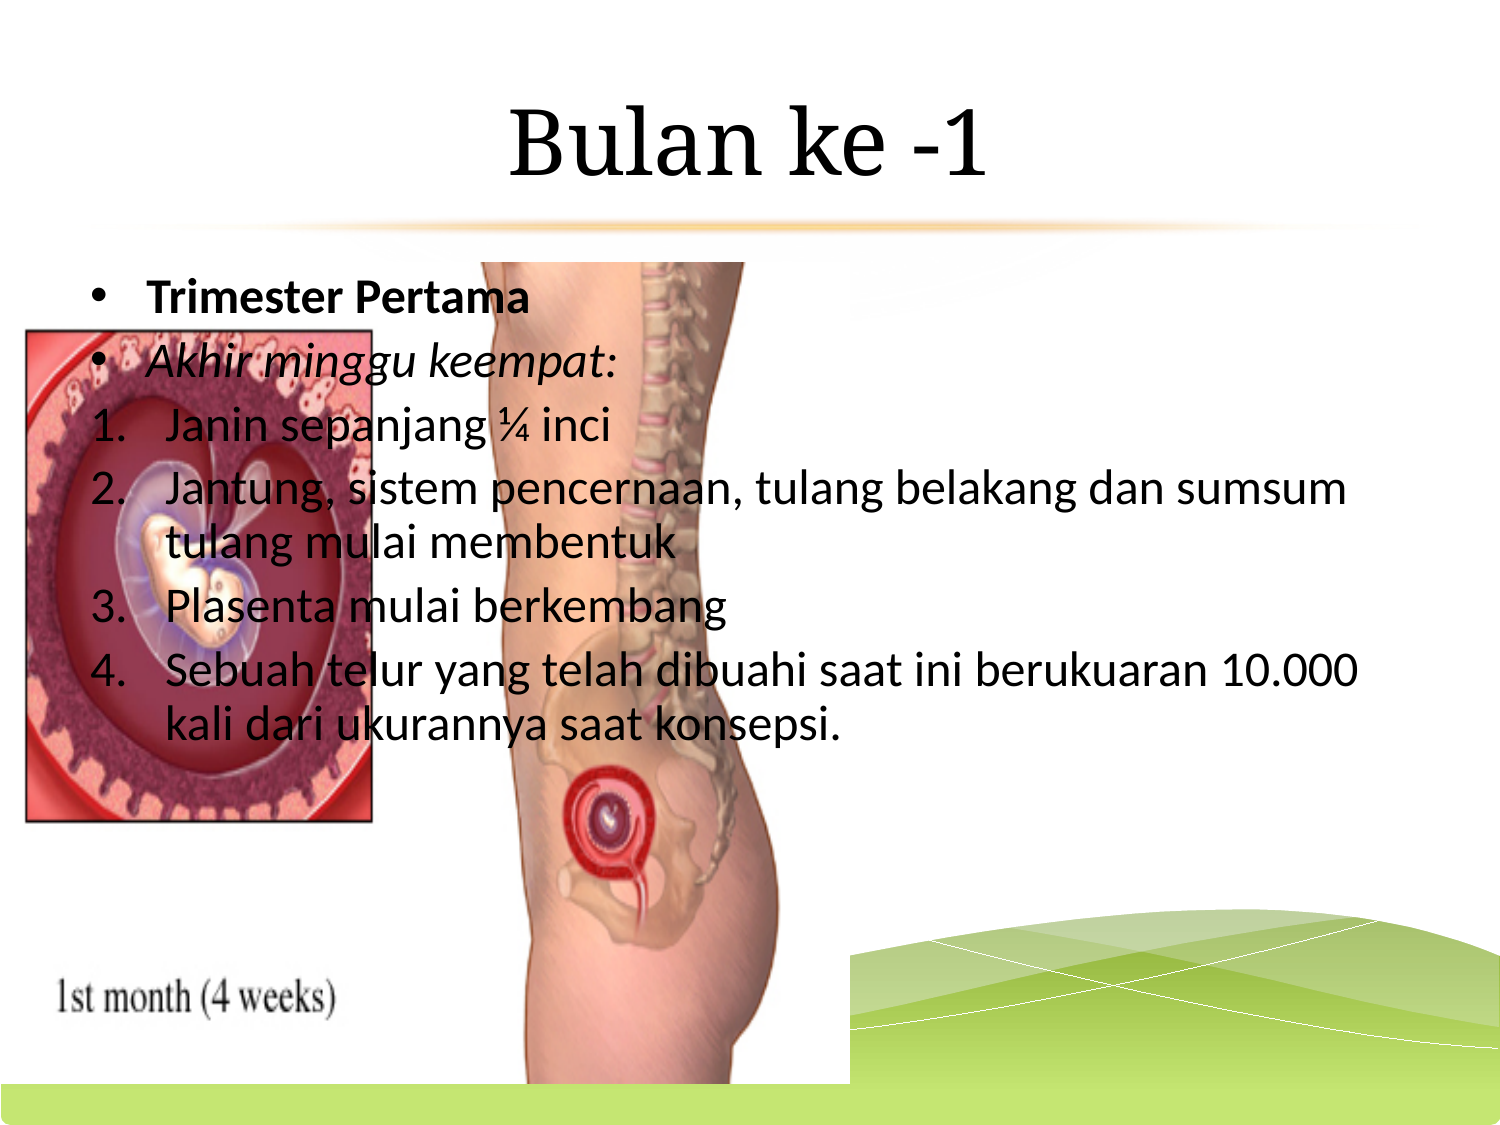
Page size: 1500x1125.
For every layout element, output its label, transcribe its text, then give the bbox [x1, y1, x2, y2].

list Trimester Pertama Akhir minggu keempat: Janin sepanjang ¼ inci Jantung, sistem pencernaan, tulang belakang dan sumsum tulang mulai membentuk Plasenta mulai berkembang Sebuah telur yang telah dibuahi saat ini berukuaran 10.000 kali dari ukurannya saat konsepsi. [851, 262, 1425, 1005]
title Bulan ke -1 [75, 45, 1425, 233]
picture [0, 87, 1500, 1125]
